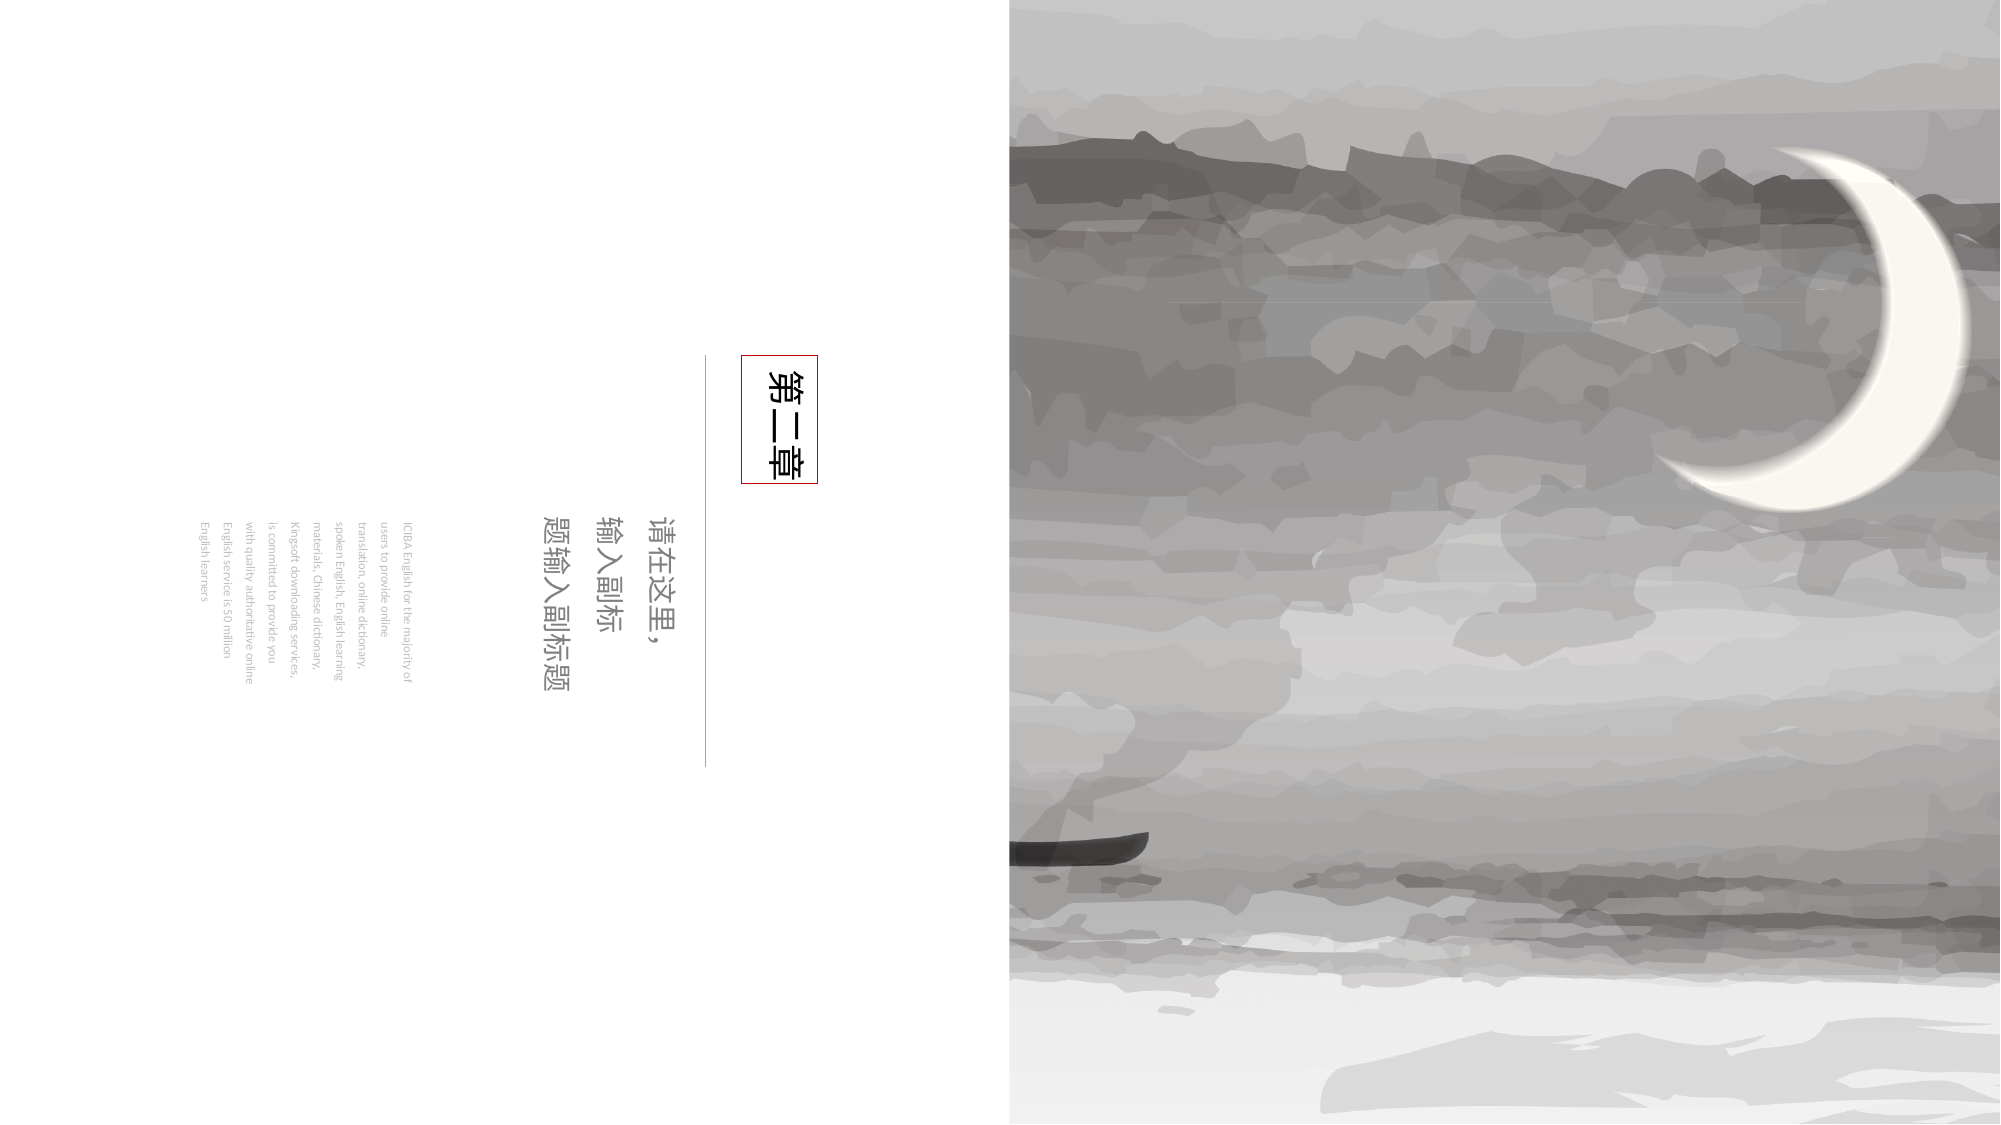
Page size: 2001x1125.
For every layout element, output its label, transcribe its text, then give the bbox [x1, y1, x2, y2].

text_box ICIBA English for the majority of users to provide online translation, online dictionary, spoken English, English learning materials, Chinese dictionary, Kingsoft downloading services, is committed to provide you with quality authoritative online English service is 50 million English learners [196, 507, 432, 703]
text_box 请在这里， 输入副标 题输入副标题 [463, 502, 705, 694]
picture [1009, 0, 2000, 1124]
text_box 第二章 [741, 355, 818, 484]
